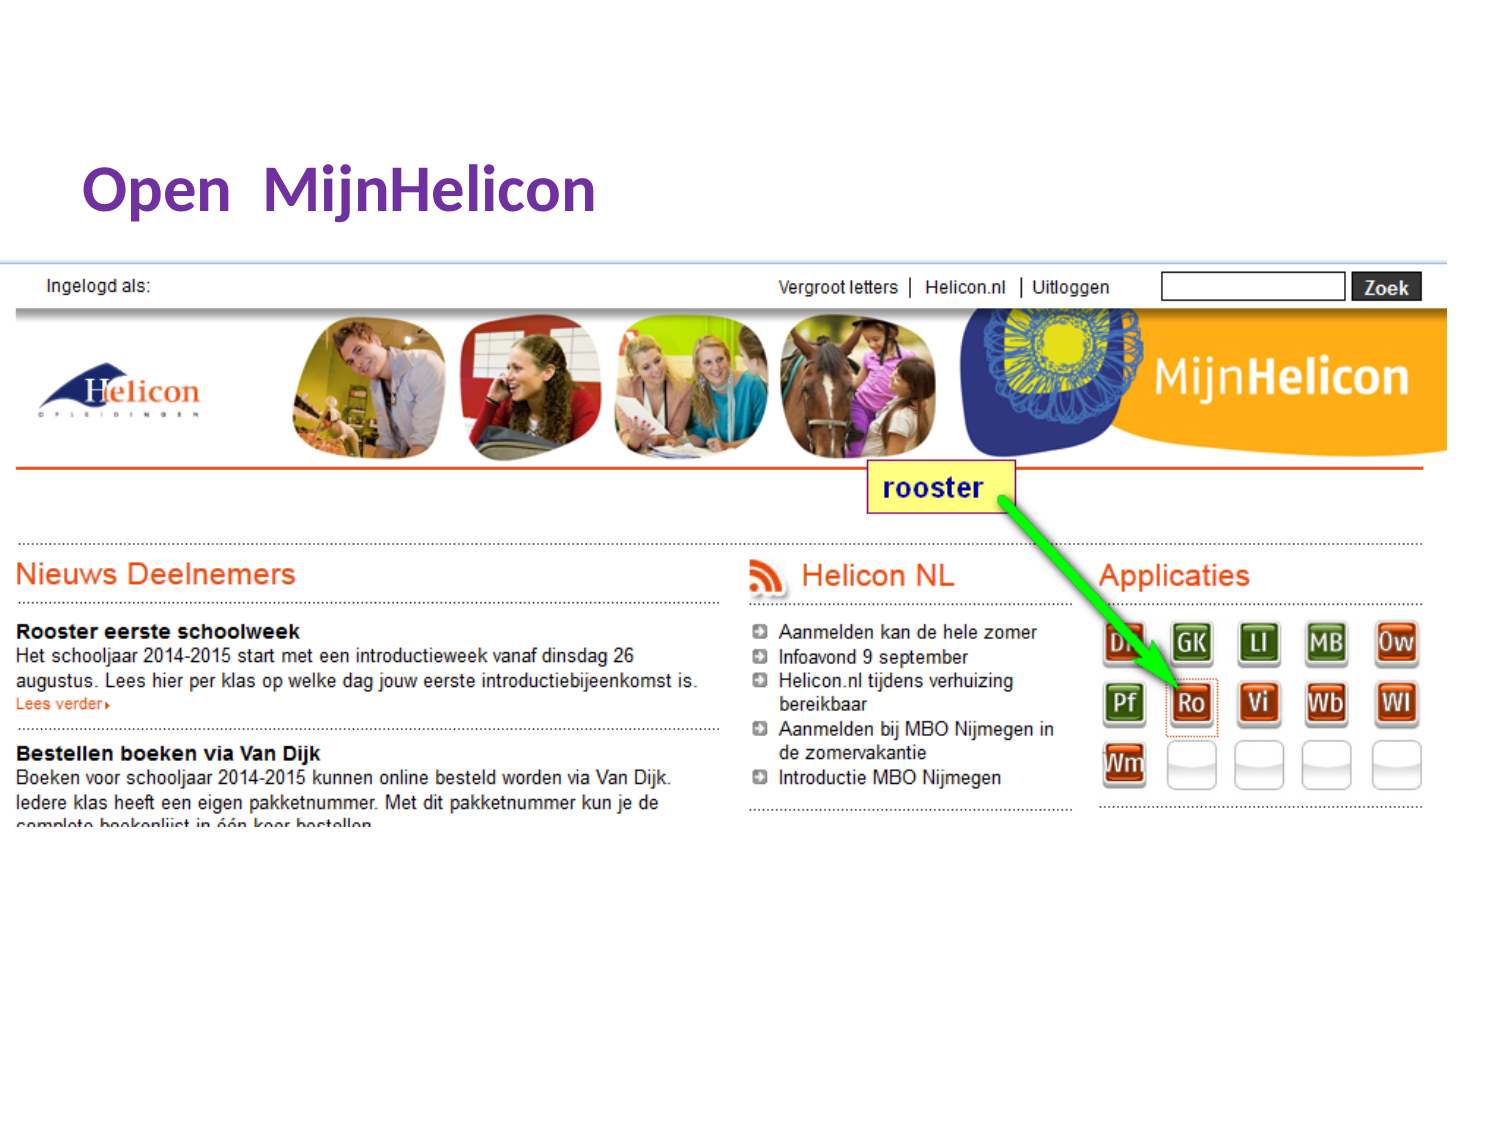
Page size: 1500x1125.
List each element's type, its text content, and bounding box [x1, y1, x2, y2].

picture [0, 260, 1448, 827]
text_box Open MijnHelicon [67, 137, 613, 232]
